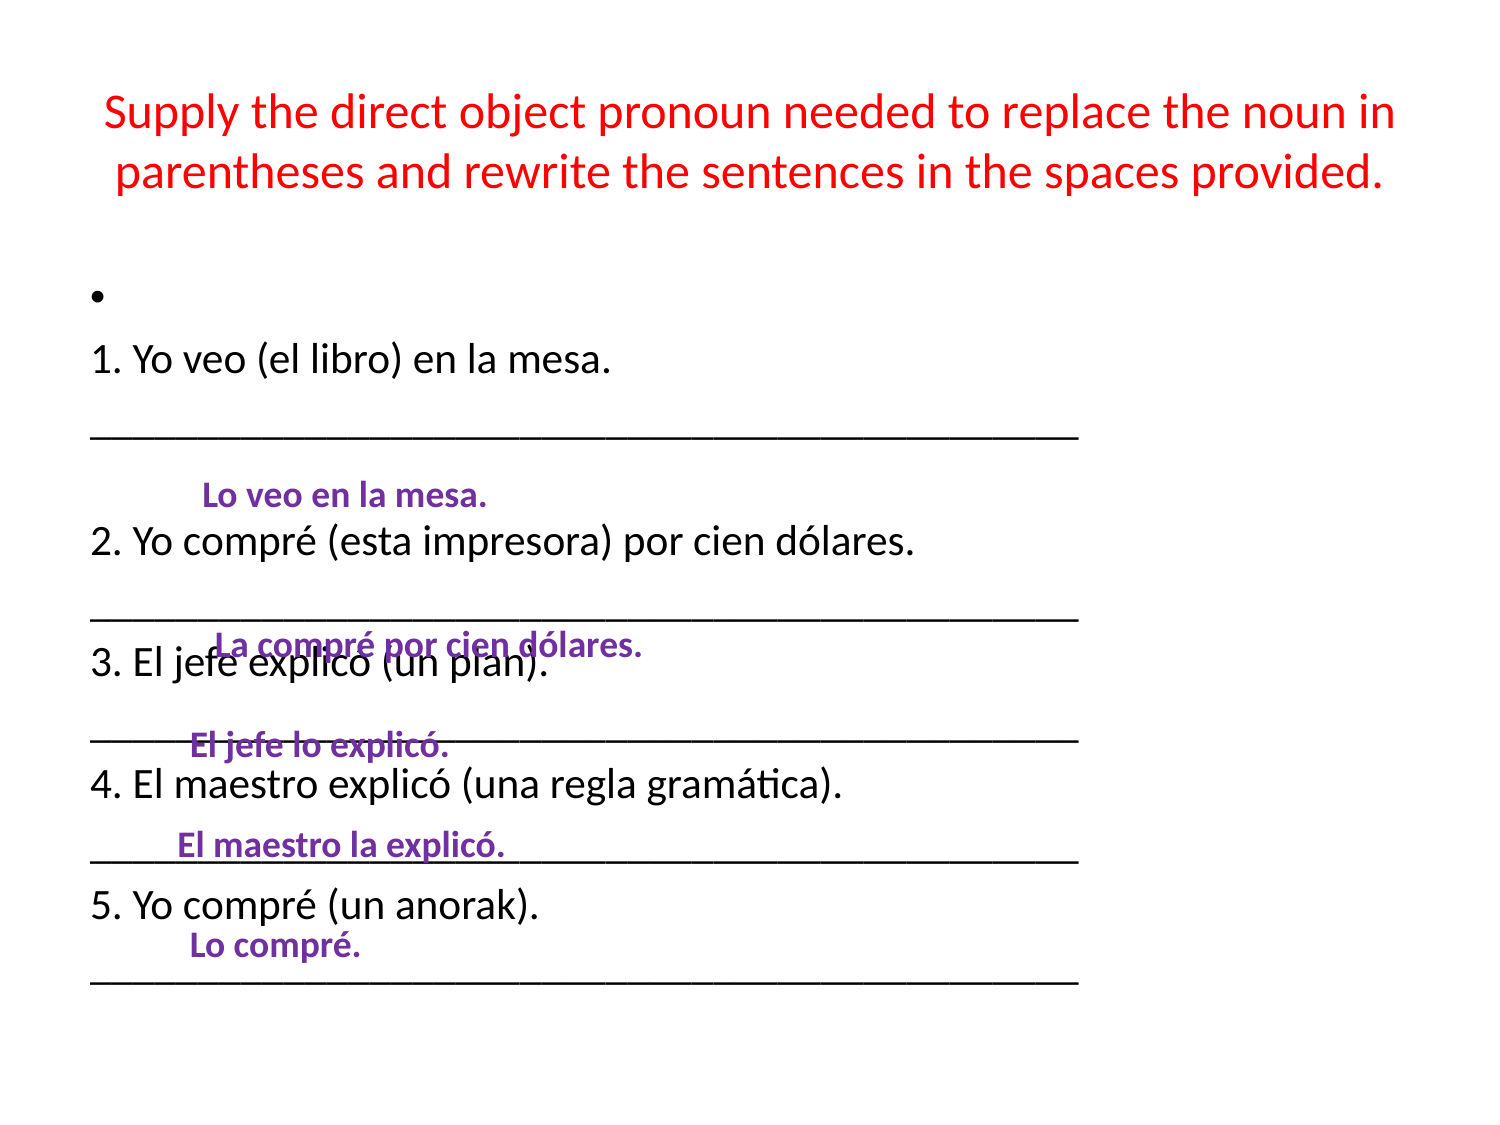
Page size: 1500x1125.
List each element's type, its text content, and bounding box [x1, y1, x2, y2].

text_box La compré por cien dólares. [200, 612, 1200, 673]
text_box Lo veo en la mesa. [187, 462, 725, 523]
text_box El maestro la explicó. [162, 812, 775, 873]
list 1. Yo veo (el libro) en la mesa. ______________________________________________ 2. Yo compré (esta impresora) por cien dólares. ______________________________________________ 3. El jefe explicó (un plan). ______________________________________________ 4. El maestro explicó (una regla gramática). ______________________________________________ 5. Yo compré (un anorak). ______________________________________________ [75, 262, 1425, 1005]
title Supply the direct object pronoun needed to replace the noun in parentheses and rewrite the sentences in the spaces provided. [75, 45, 1425, 233]
text_box Lo compré. [174, 912, 725, 973]
text_box El jefe lo explicó. [174, 712, 588, 773]
